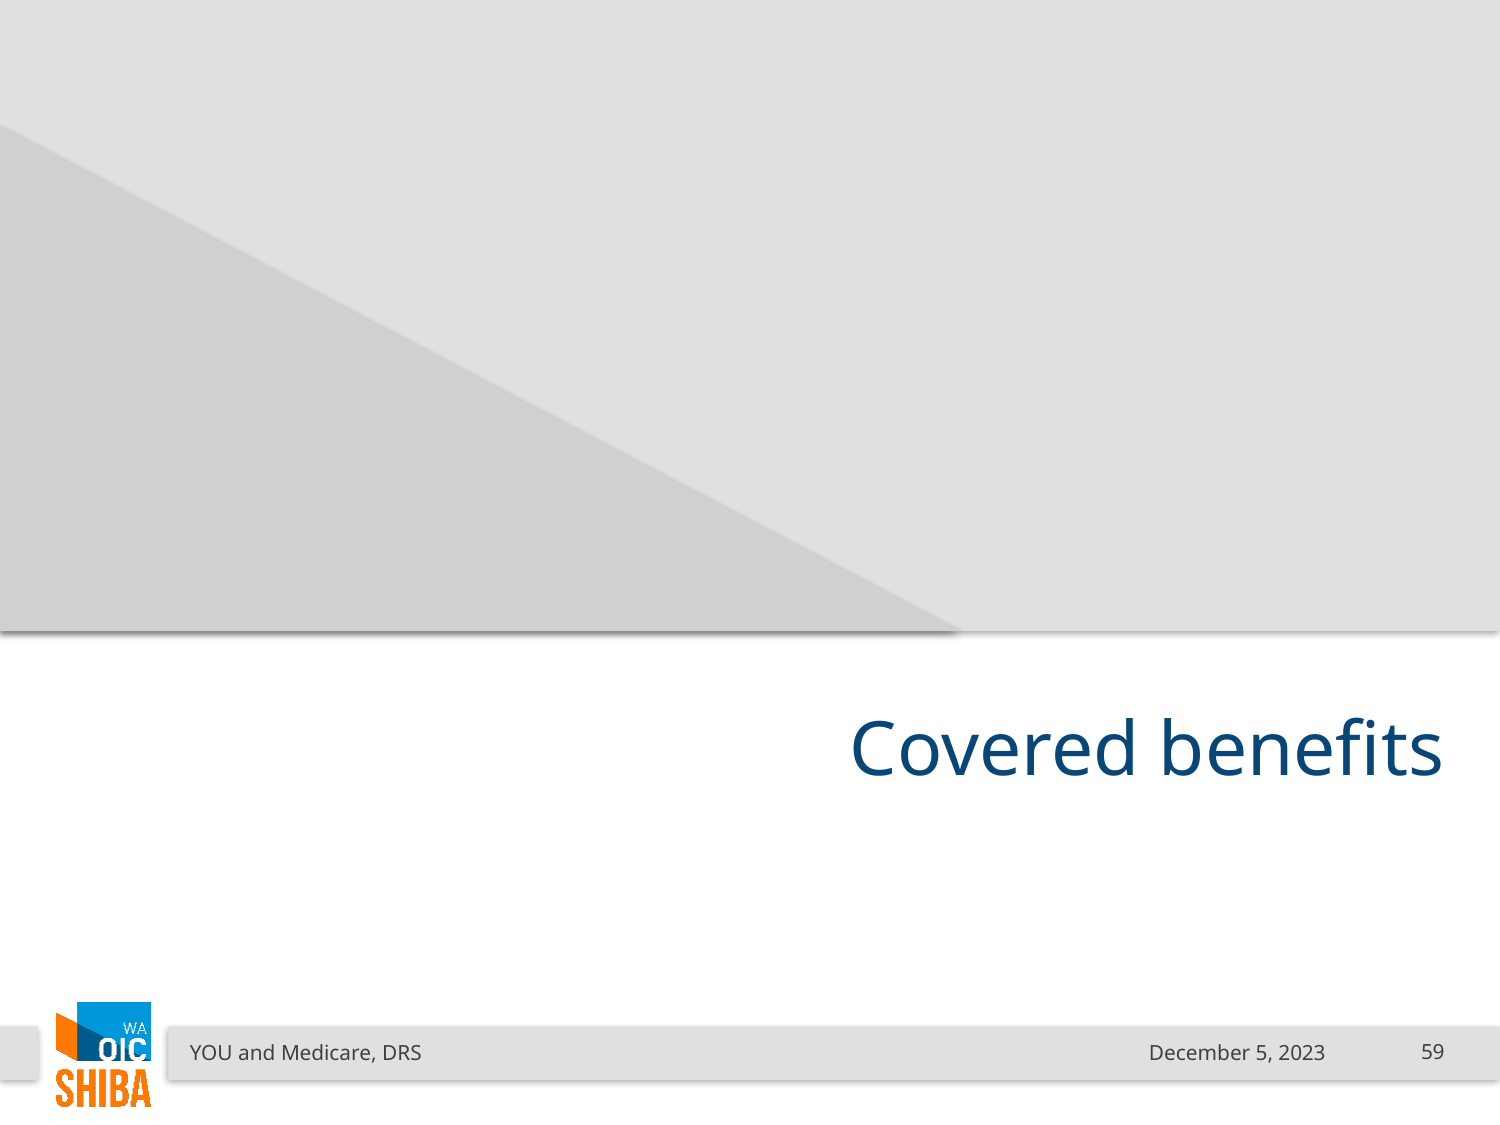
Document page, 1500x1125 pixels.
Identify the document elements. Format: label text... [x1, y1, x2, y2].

footer YOU and Medicare, DRS [190, 1035, 785, 1069]
slide_number 59 [1339, 1035, 1445, 1069]
picture [56, 1002, 151, 1107]
title Covered benefits [55, 700, 1445, 808]
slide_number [975, 1035, 1326, 1069]
